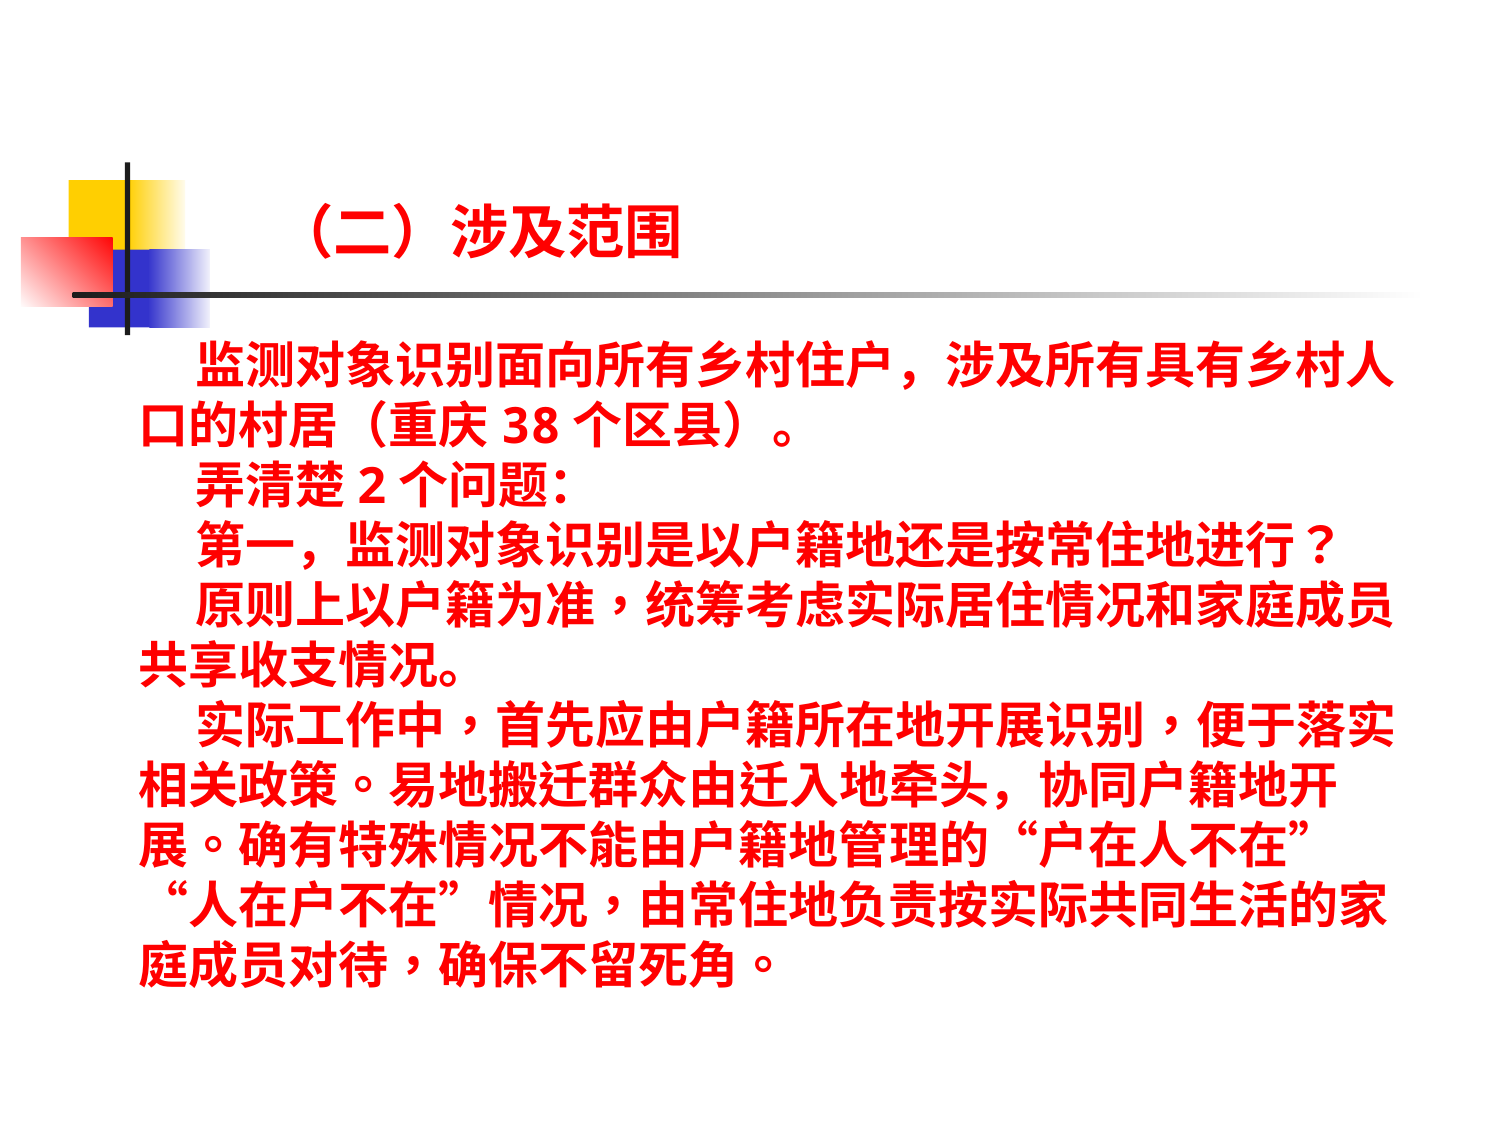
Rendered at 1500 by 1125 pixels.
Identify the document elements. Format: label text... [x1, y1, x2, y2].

text_box （二）涉及范围 [260, 187, 698, 273]
text_box 监测对象识别面向所有乡村住户，涉及所有具有乡村人口的村居（重庆38个区县）。 弄清楚2个问题： 第一，监测对象识别是以户籍地还是按常住地进行？ 原则上以户籍为准，统筹考虑实际居住情况和家庭成员共享收支情况。 实际工作中，首先应由户籍所在地开展识别，便于落实相关政策。易地搬迁群众由迁入地牵头，协同户籍地开展。确有特殊情况不能由户籍地管理的“户在人不在”“人在户不在”情况，由常住地负责按实际共同生活的家庭成员对待，确保不留死角。 [123, 326, 1424, 1001]
